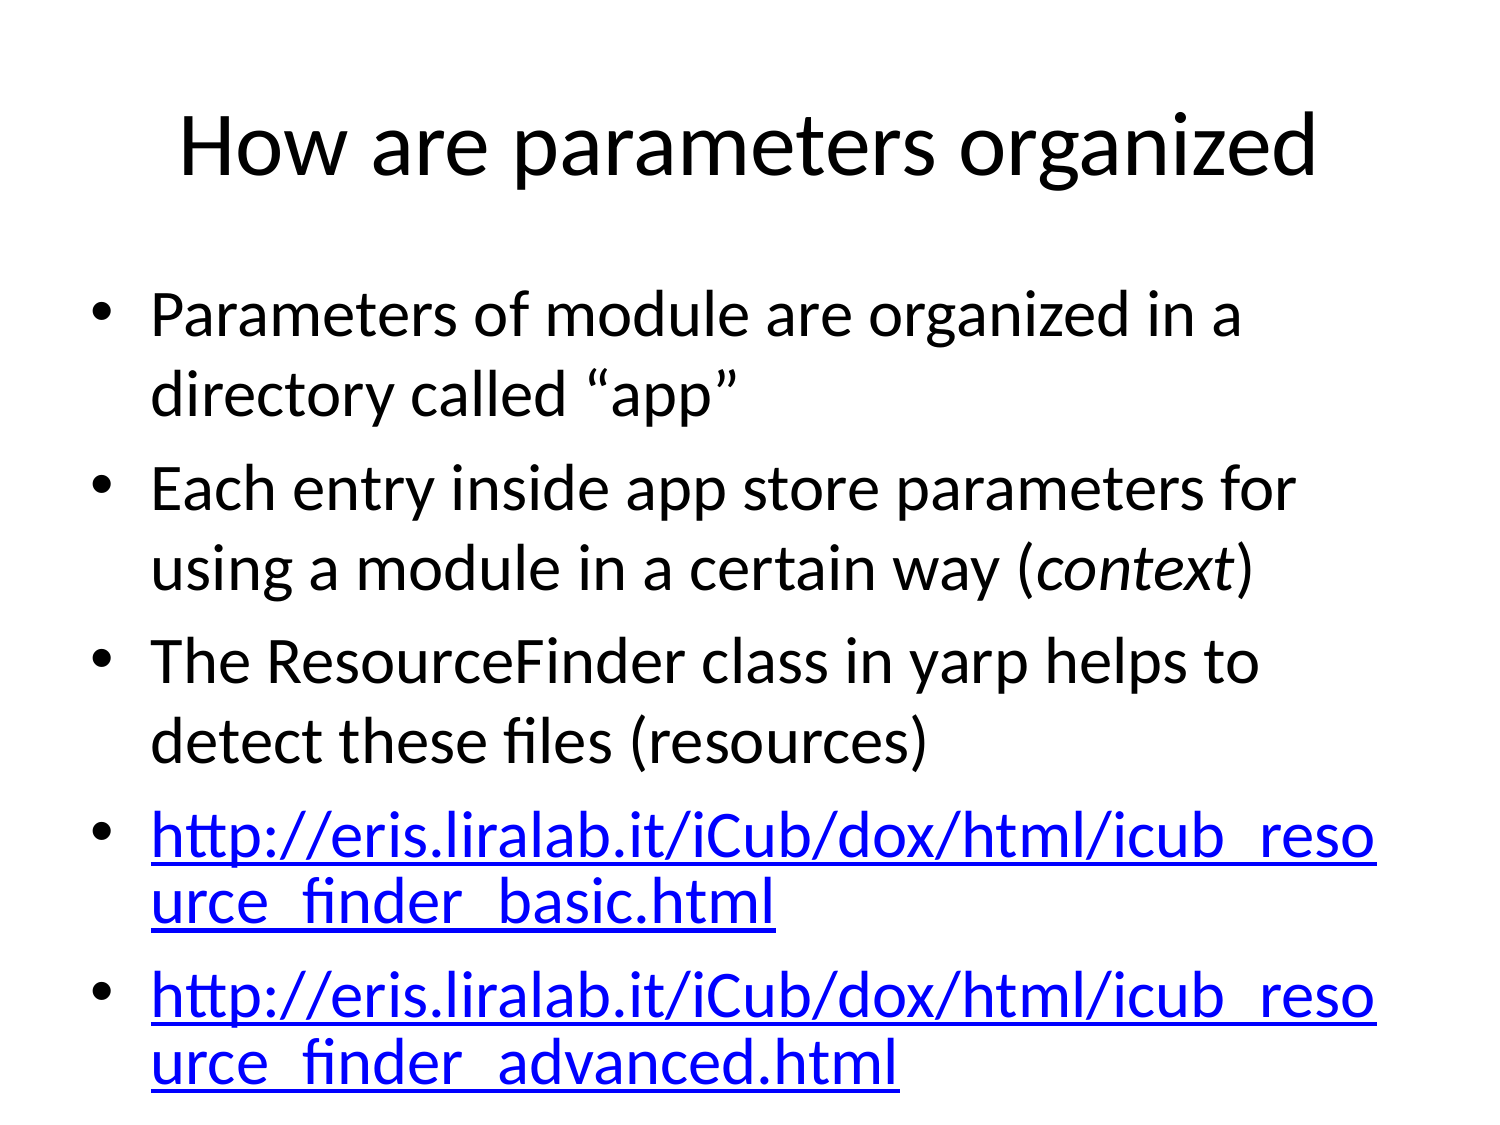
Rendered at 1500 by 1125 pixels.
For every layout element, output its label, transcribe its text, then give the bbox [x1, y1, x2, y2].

title How are parameters organized [75, 45, 1425, 233]
list Parameters of module are organized in a directory called “app” Each entry inside app store parameters for using a module in a certain way (context) The ResourceFinder class in yarp helps to detect these files (resources) http://eris.liralab.it/iCub/dox/html/icub_resource_finder_basic.html http://eris.liralab.it/iCub/dox/html/icub_resource_finder_advanced.html [75, 262, 1425, 1005]
